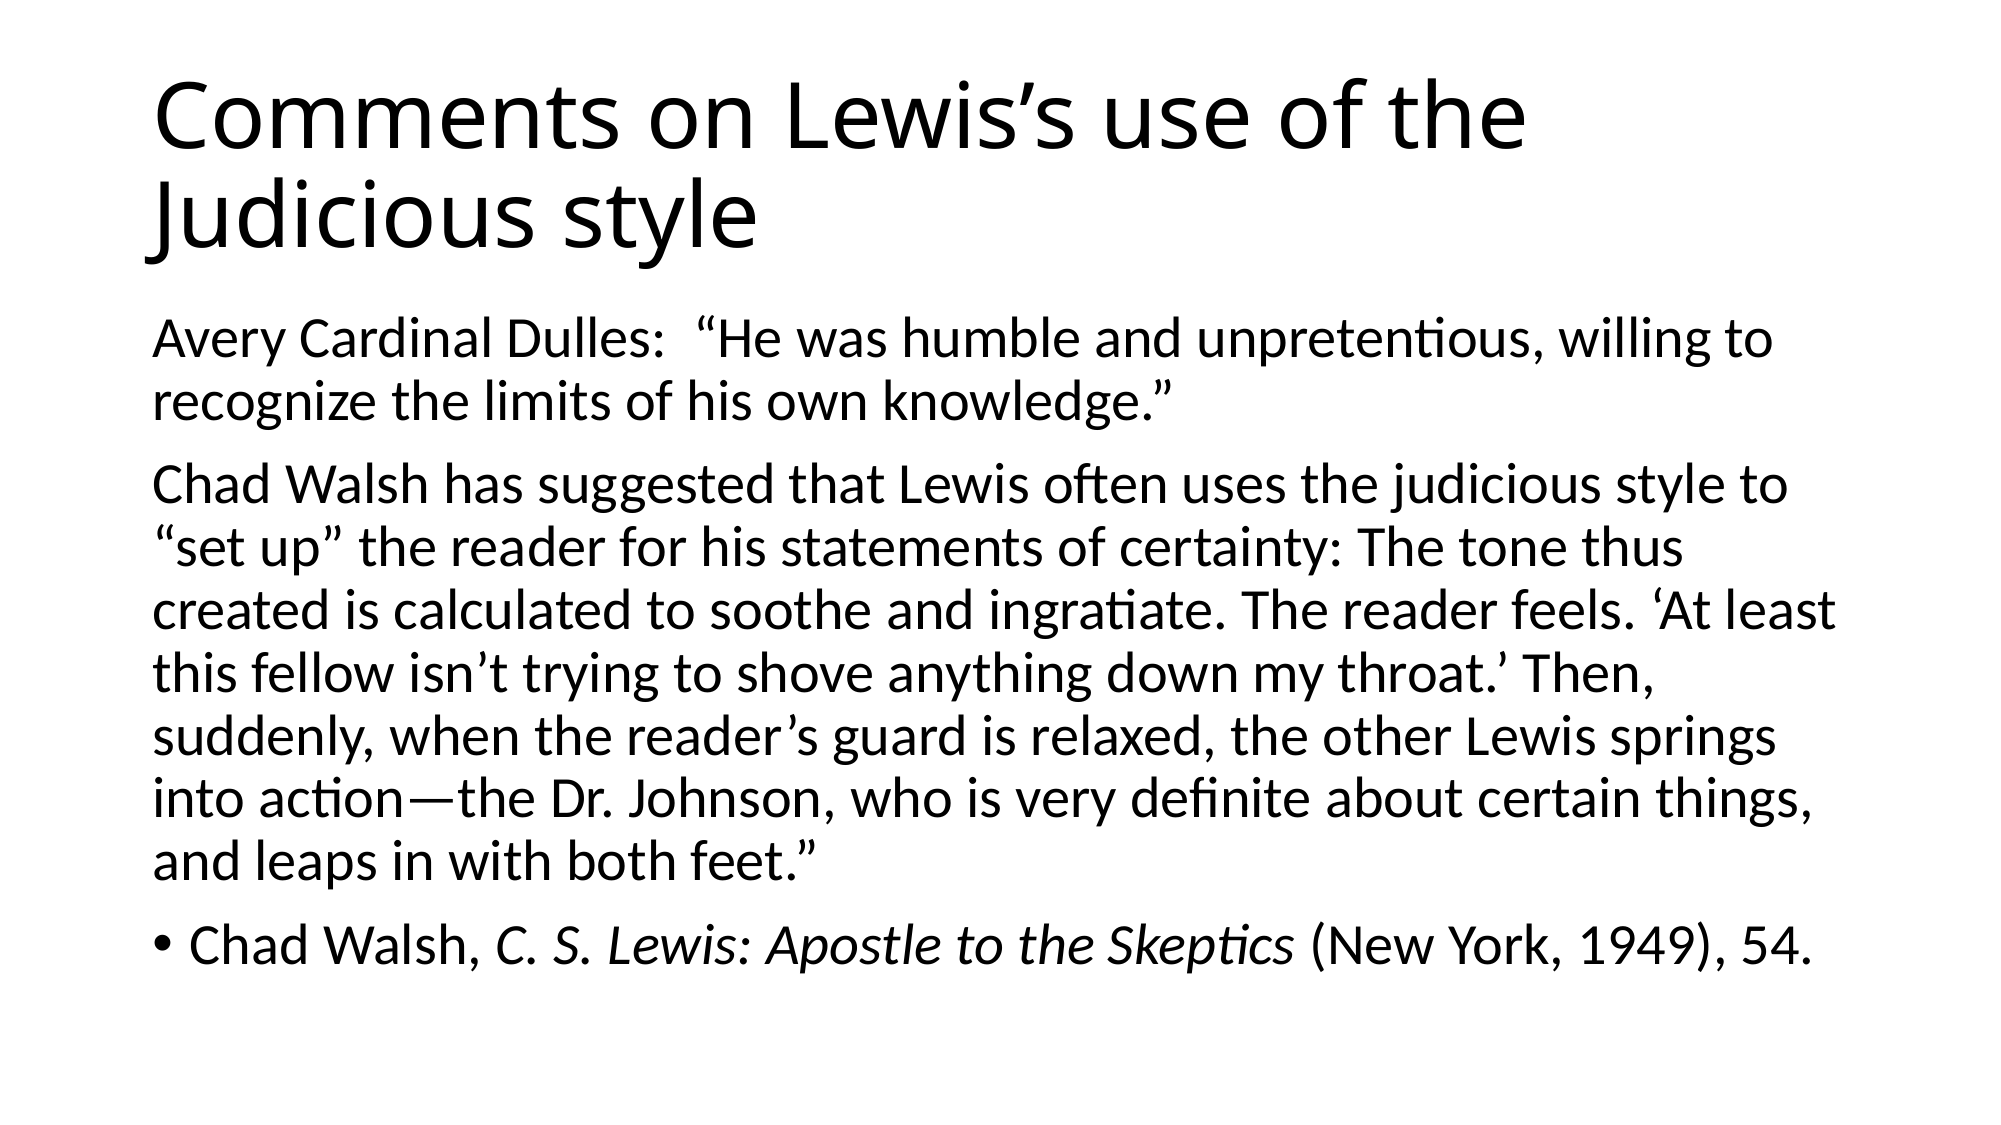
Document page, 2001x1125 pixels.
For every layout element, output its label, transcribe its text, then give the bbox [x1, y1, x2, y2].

title Comments on Lewis’s use of the Judicious style [137, 59, 1863, 278]
list Avery Cardinal Dulles: “He was humble and unpretentious, willing to recognize the limits of his own knowledge.” Chad Walsh has suggested that Lewis often uses the judicious style to “set up” the reader for his statements of certainty: The tone thus created is calculated to soothe and ingratiate. The reader feels. ‘At least this fellow isn’t trying to shove anything down my throat.’ Then, suddenly, when the reader’s guard is relaxed, the other Lewis springs into action—the Dr. Johnson, who is very definite about certain things, and leaps in with both feet.” Chad Walsh, C. S. Lewis: Apostle to the Skeptics (New York, 1949), 54. [137, 299, 1863, 1014]
